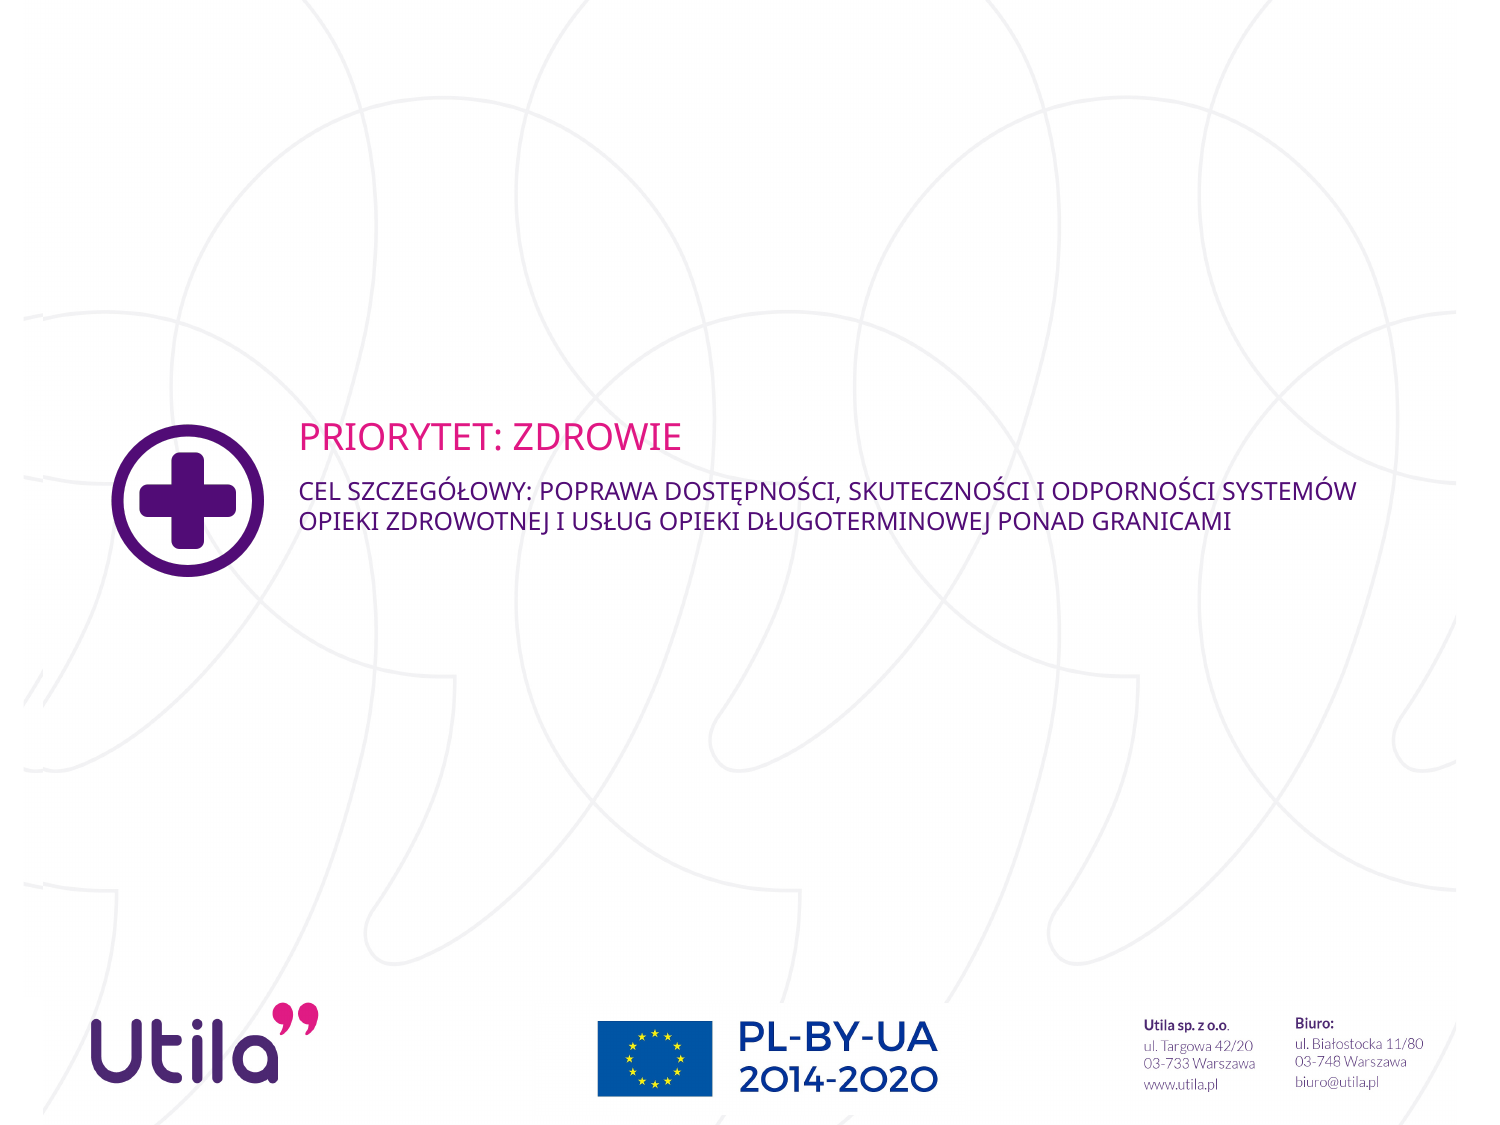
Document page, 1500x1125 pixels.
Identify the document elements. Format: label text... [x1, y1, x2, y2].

list Priorytet: Zdrowie Cel szczegółowy: Poprawa dostępności, skuteczności i odporności systemów opieki zdrowotnej i usług opieki długoterminowej ponad granicami [283, 404, 1436, 641]
picture [0, 0, 1457, 1125]
